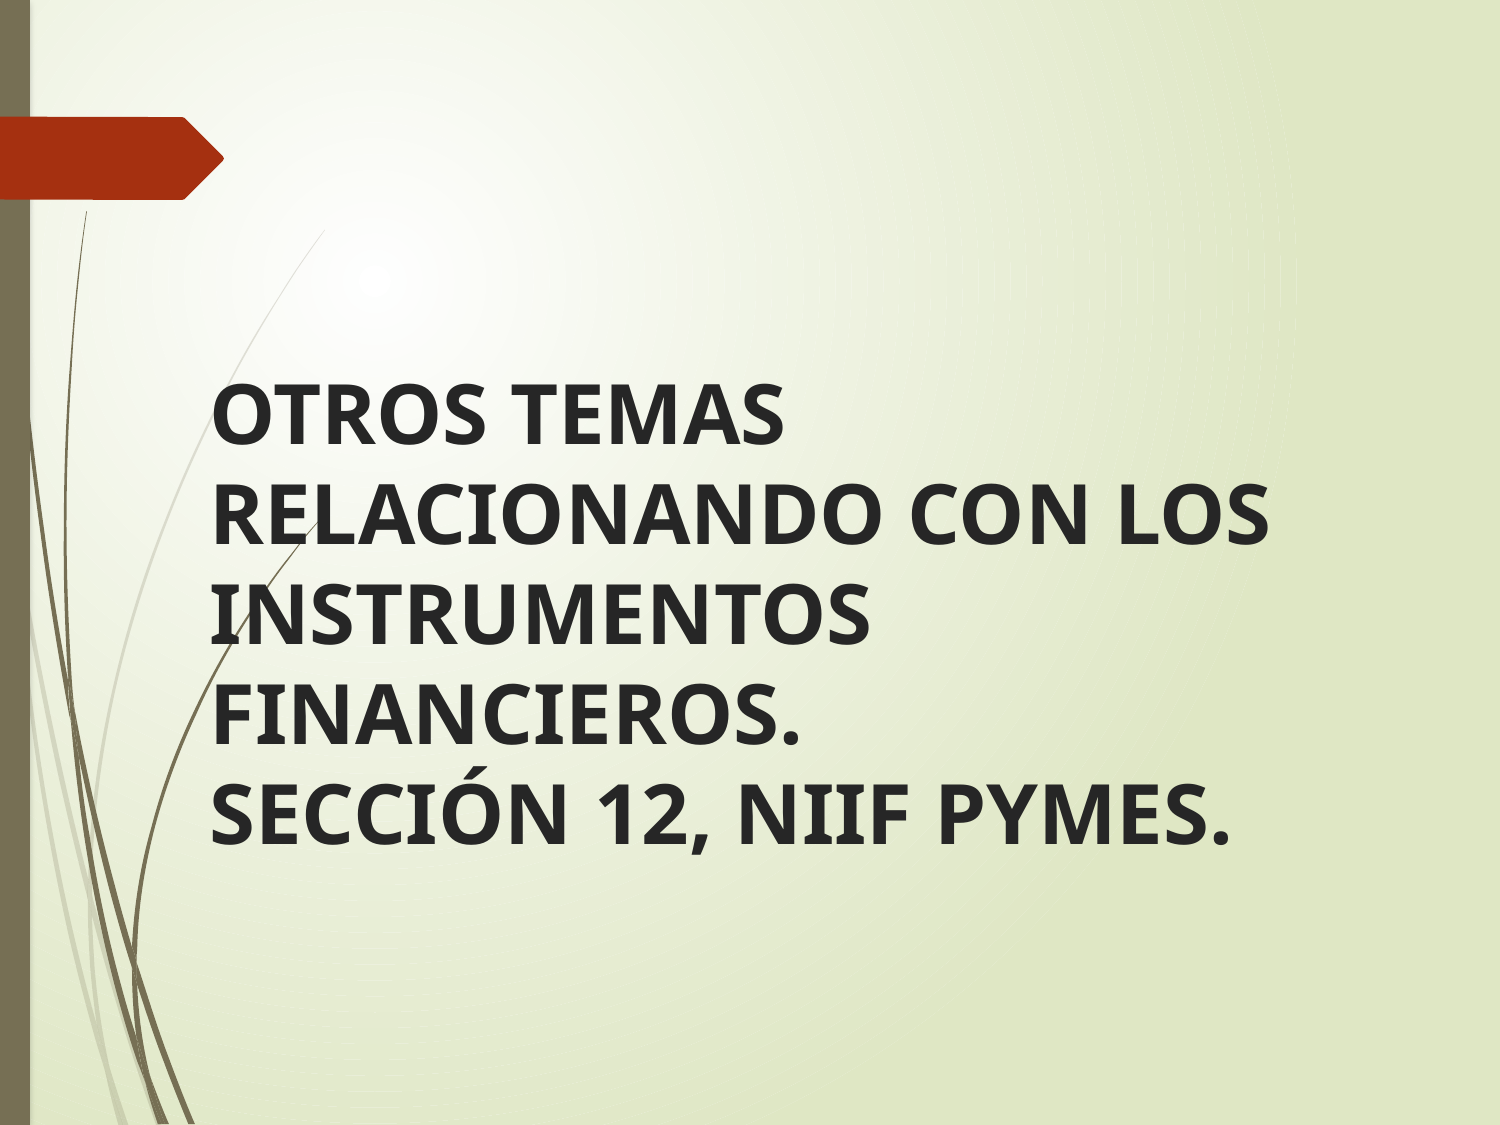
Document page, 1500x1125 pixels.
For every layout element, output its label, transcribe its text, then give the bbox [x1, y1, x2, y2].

title OTROS TEMAS RELACIONANDO CON LOS INSTRUMENTOS FINANCIEROS. SECCIÓN 12, NIIF PYMES. [194, 353, 1349, 880]
